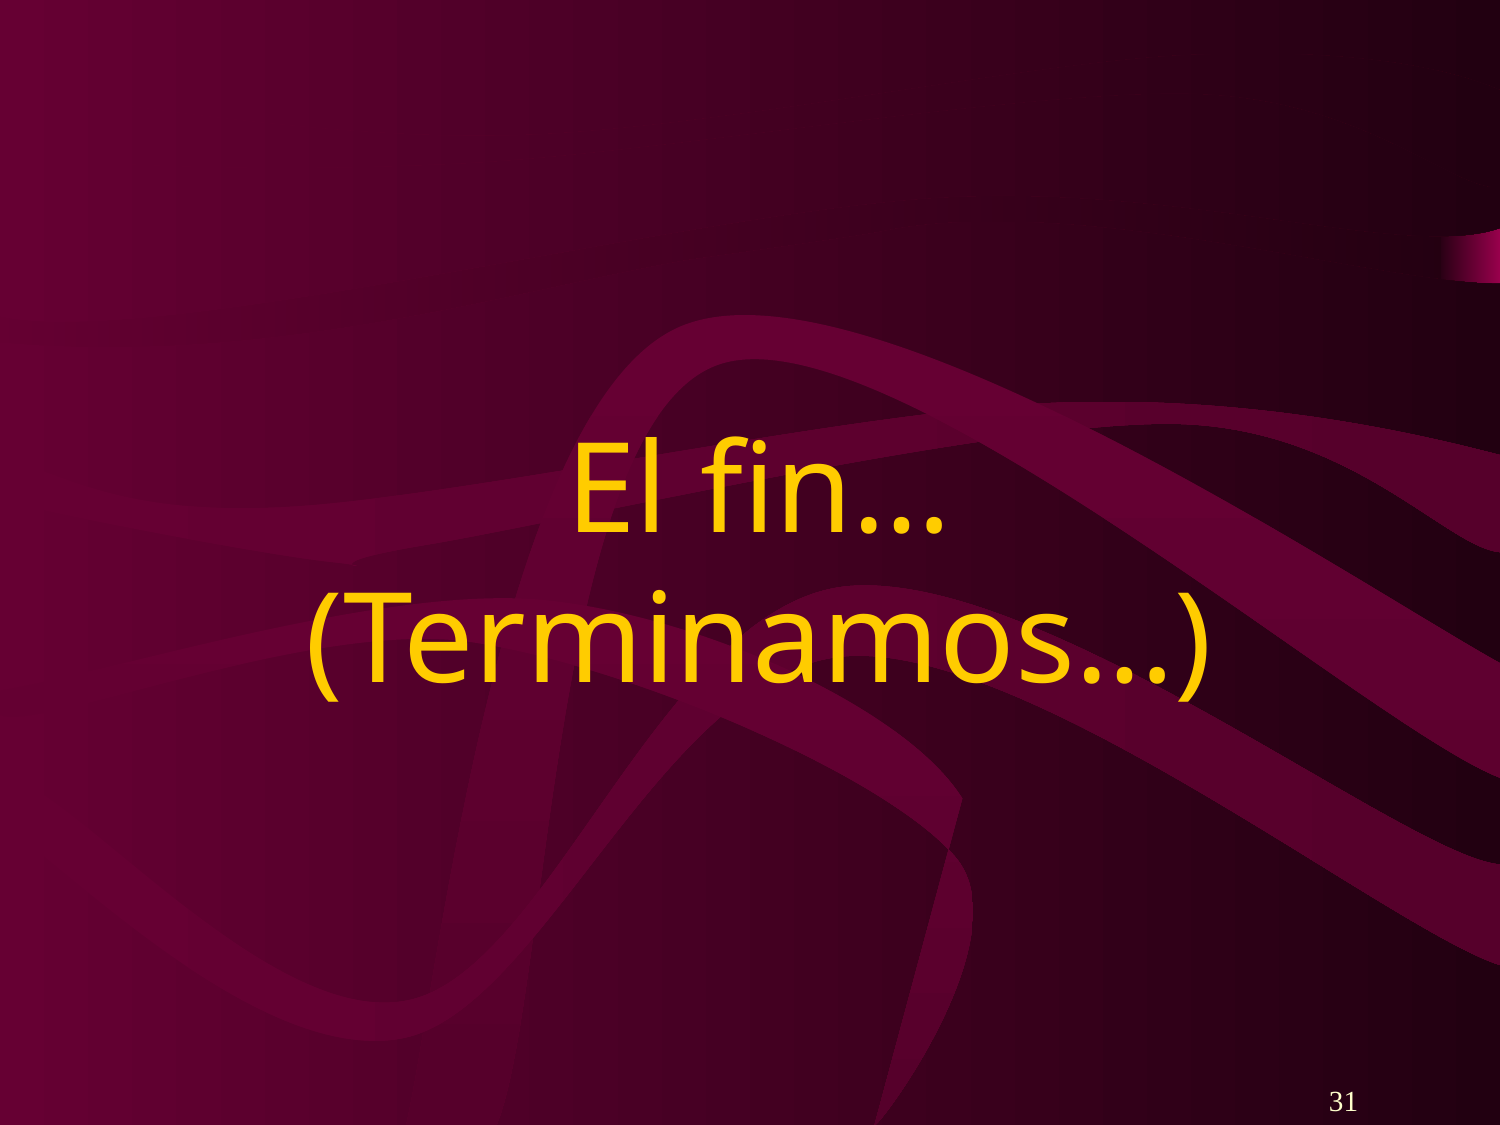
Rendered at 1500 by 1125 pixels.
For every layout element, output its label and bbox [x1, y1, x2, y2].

text_box [0, 0, 1500, 1125]
